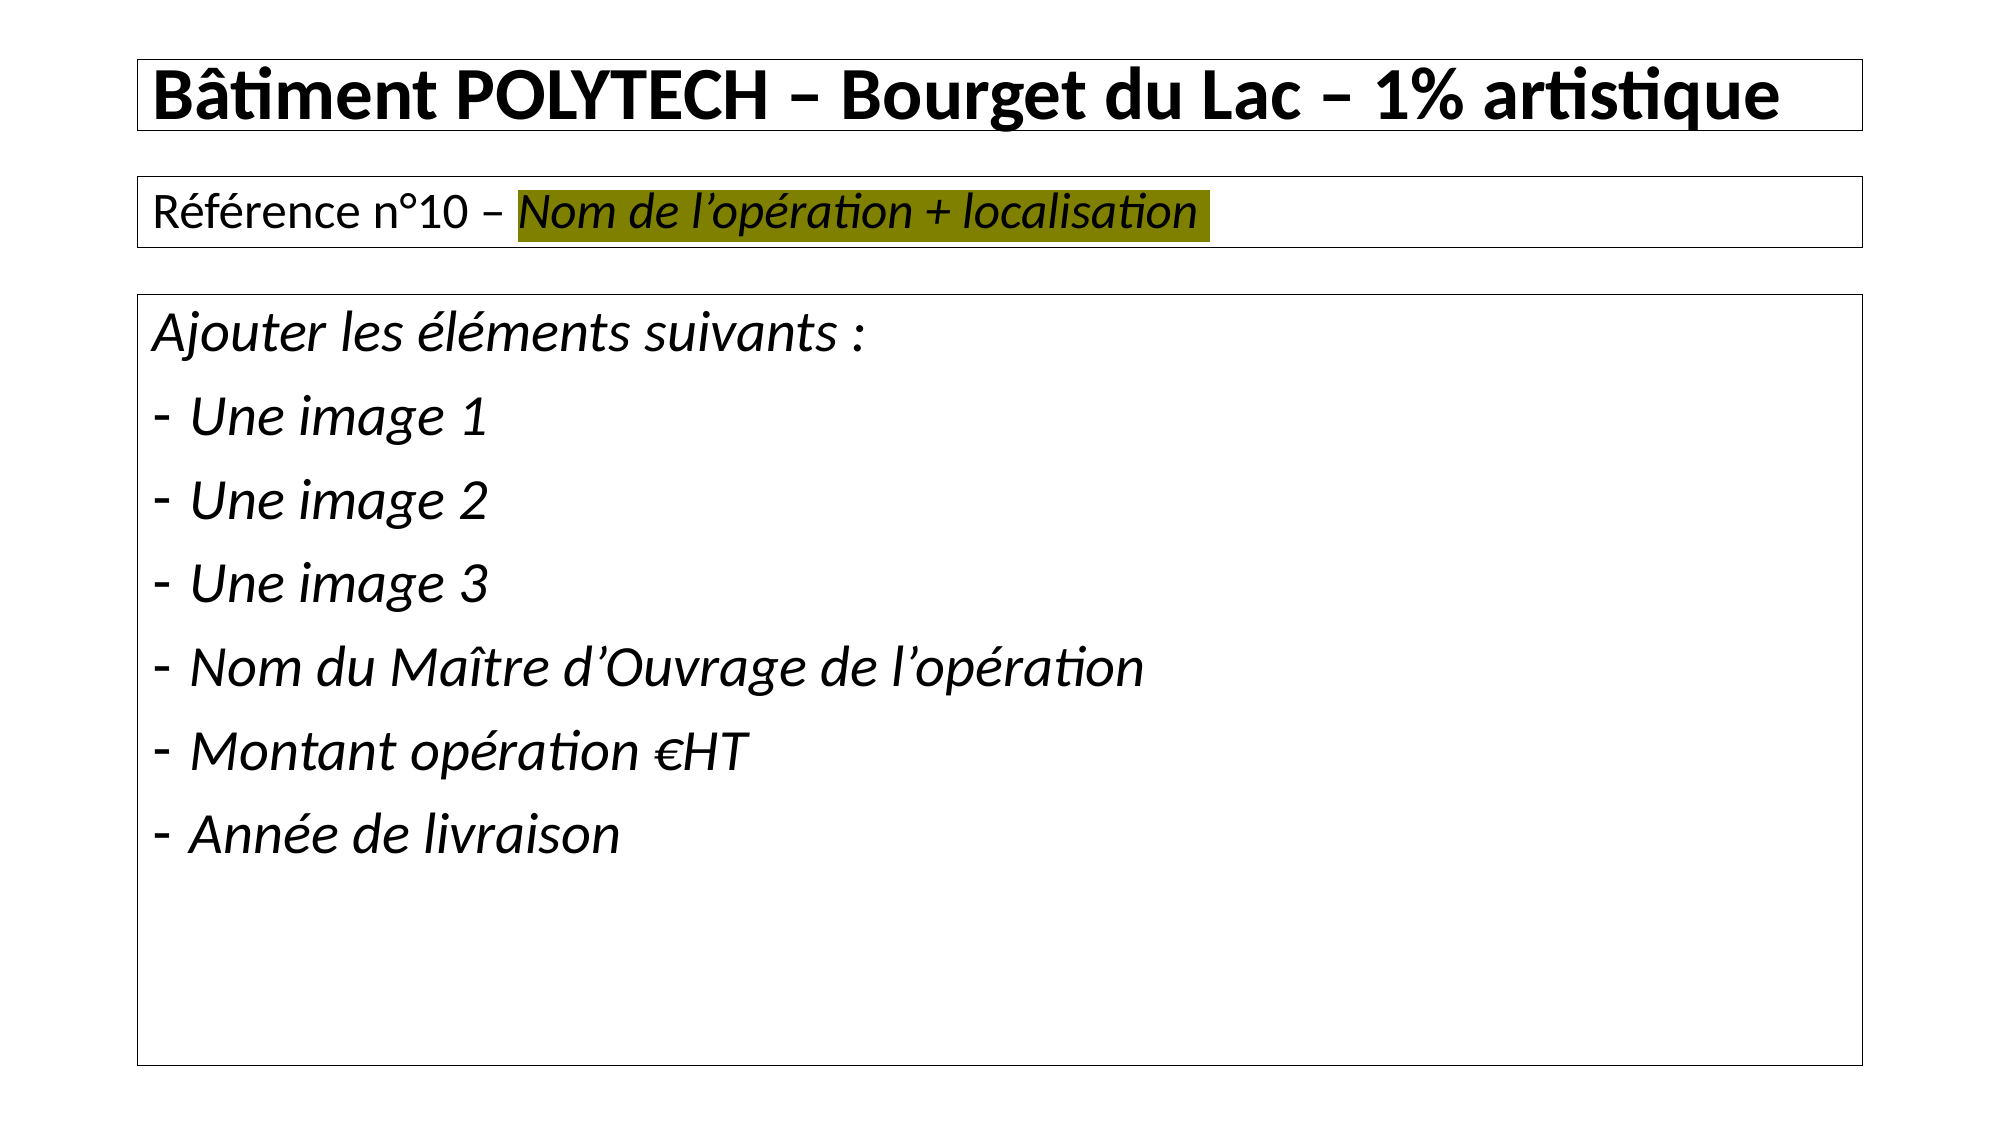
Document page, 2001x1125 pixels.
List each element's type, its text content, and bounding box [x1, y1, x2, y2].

text_box Ajouter les éléments suivants : Une image 1 Une image 2 Une image 3 Nom du Maître d’Ouvrage de l’opération Montant opération €HT Année de livraison [137, 294, 1863, 1066]
title Bâtiment POLYTECH – Bourget du Lac – 1% artistique [137, 59, 1863, 131]
list Référence n°10 – Nom de l’opération + localisation [137, 176, 1863, 248]
